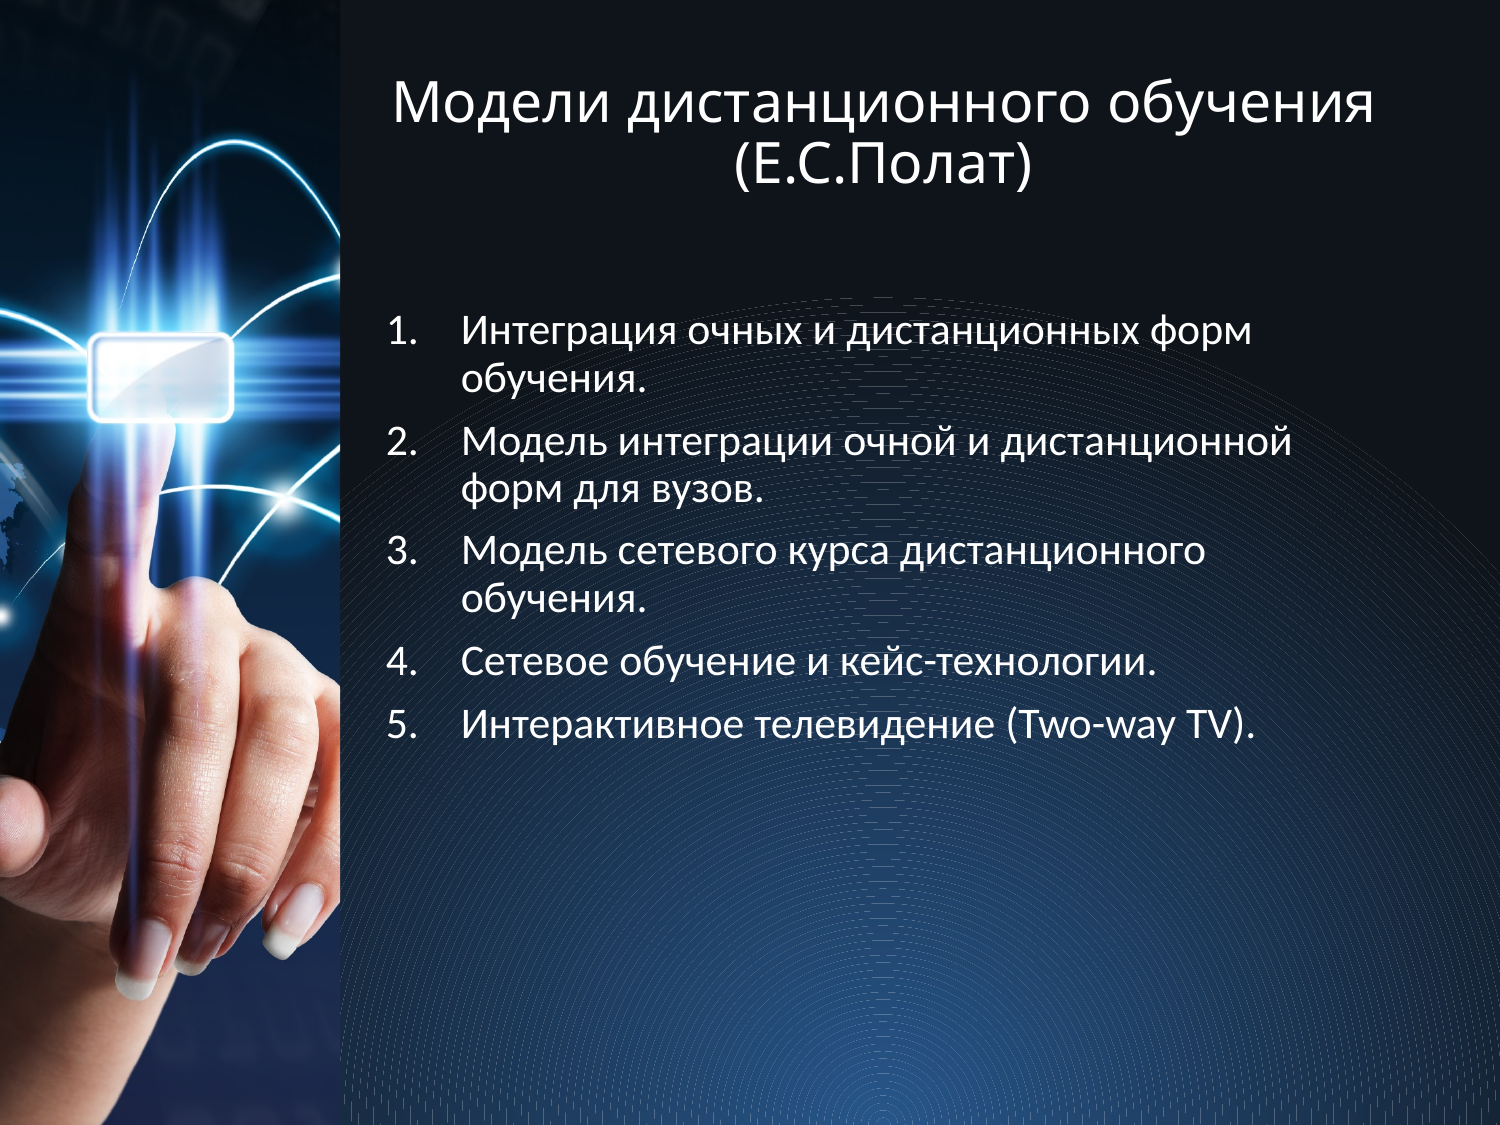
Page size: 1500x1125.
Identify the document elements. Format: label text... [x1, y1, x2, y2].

title Модели дистанционного обучения (Е.С.Полат) [370, 59, 1397, 278]
picture [0, 0, 341, 1125]
list Интеграция очных и дистанционных форм обучения. Модель интеграции очной и дистанционной форм для вузов. Модель сетевого курса дистанционного обучения. Сетевое обучение и кейс-технологии. Интерактивное телевидение (Two-way TV). [370, 299, 1397, 1014]
